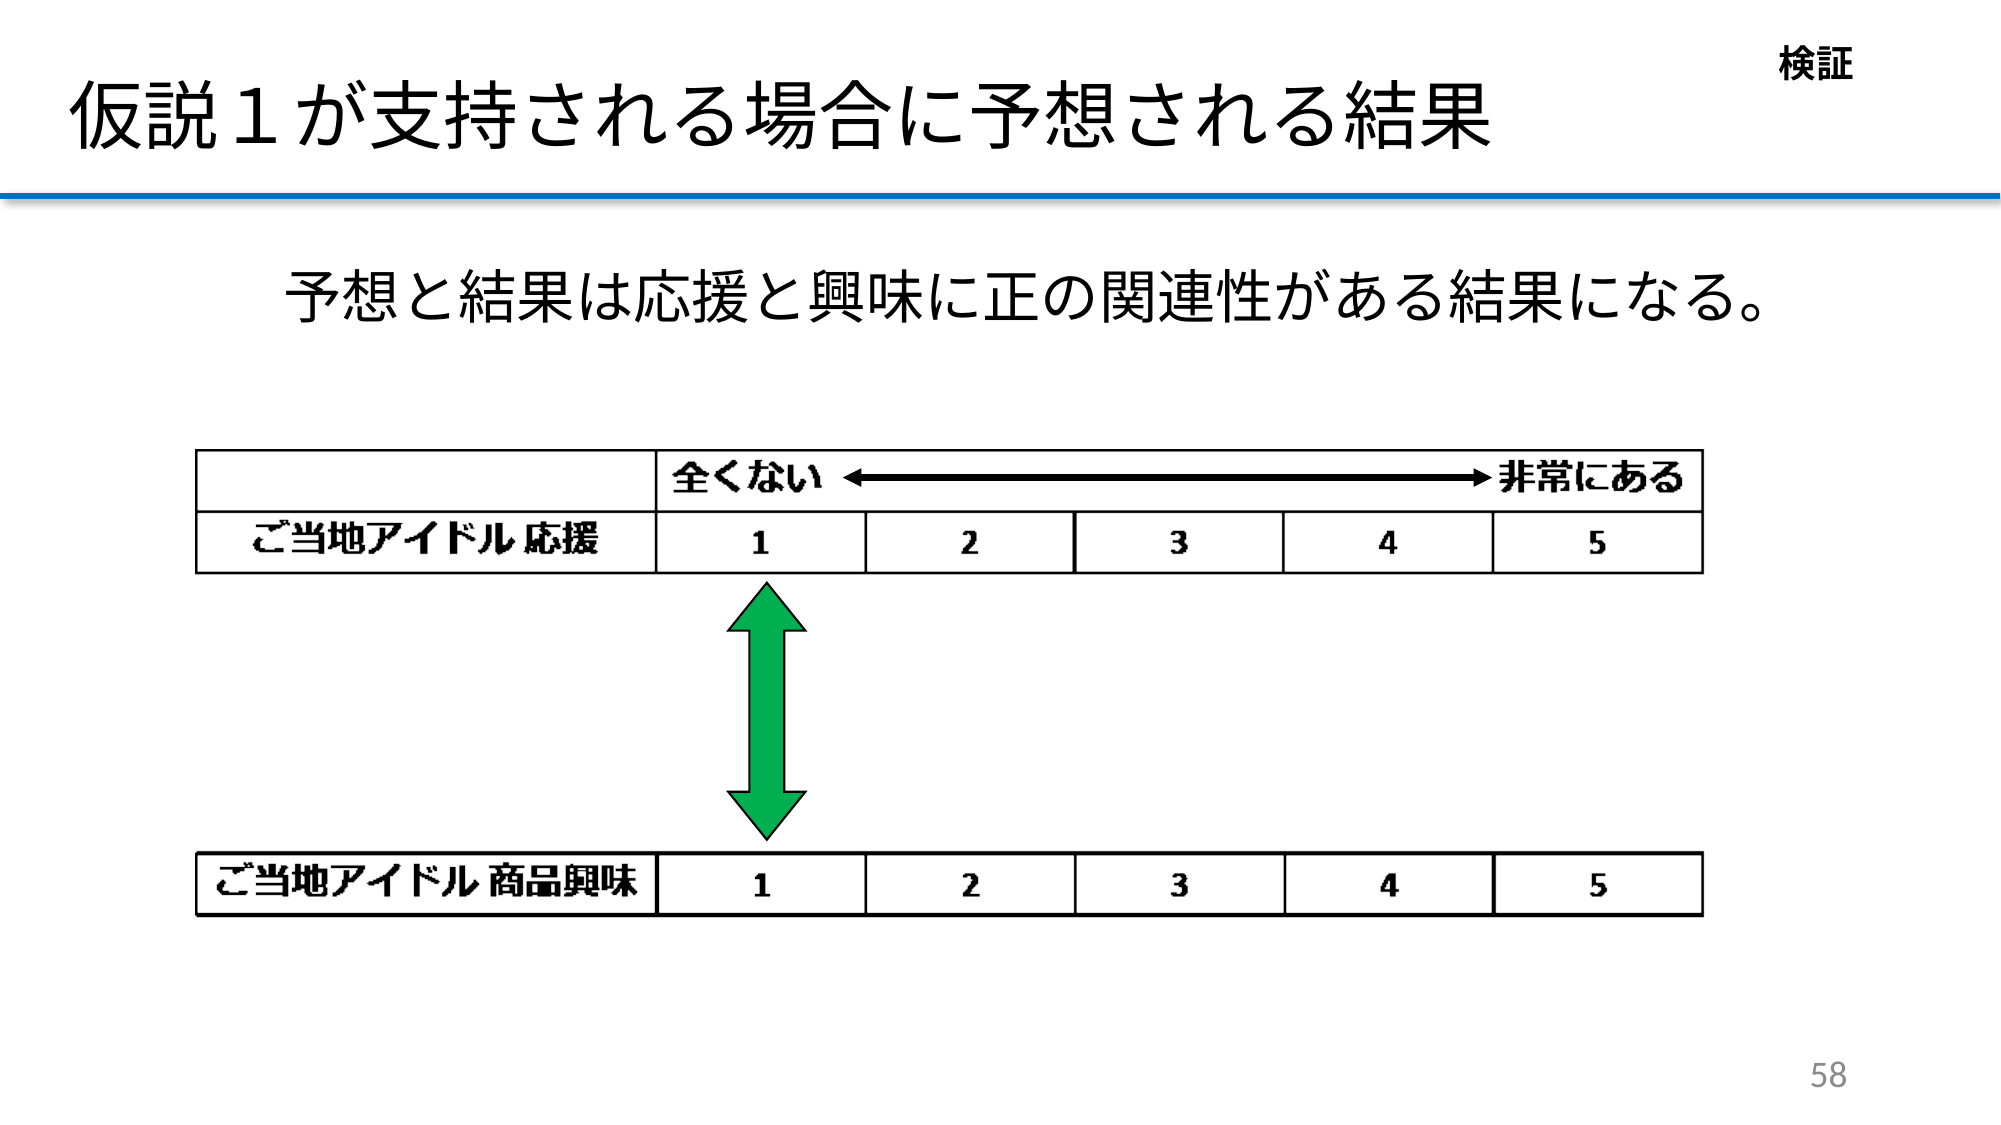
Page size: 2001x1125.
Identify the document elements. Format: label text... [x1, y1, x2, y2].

text_box 予想と結果は応援と興味に正の関連性がある結果になる。 [268, 252, 1814, 338]
text_box 検証 [1764, 33, 1869, 93]
slide_number 58 [1412, 1042, 1863, 1103]
picture [195, 449, 1706, 589]
text_box 仮説１が支持される場合に予想される結果 [53, 61, 1509, 166]
picture [195, 848, 1706, 932]
text_box [726, 589, 808, 842]
